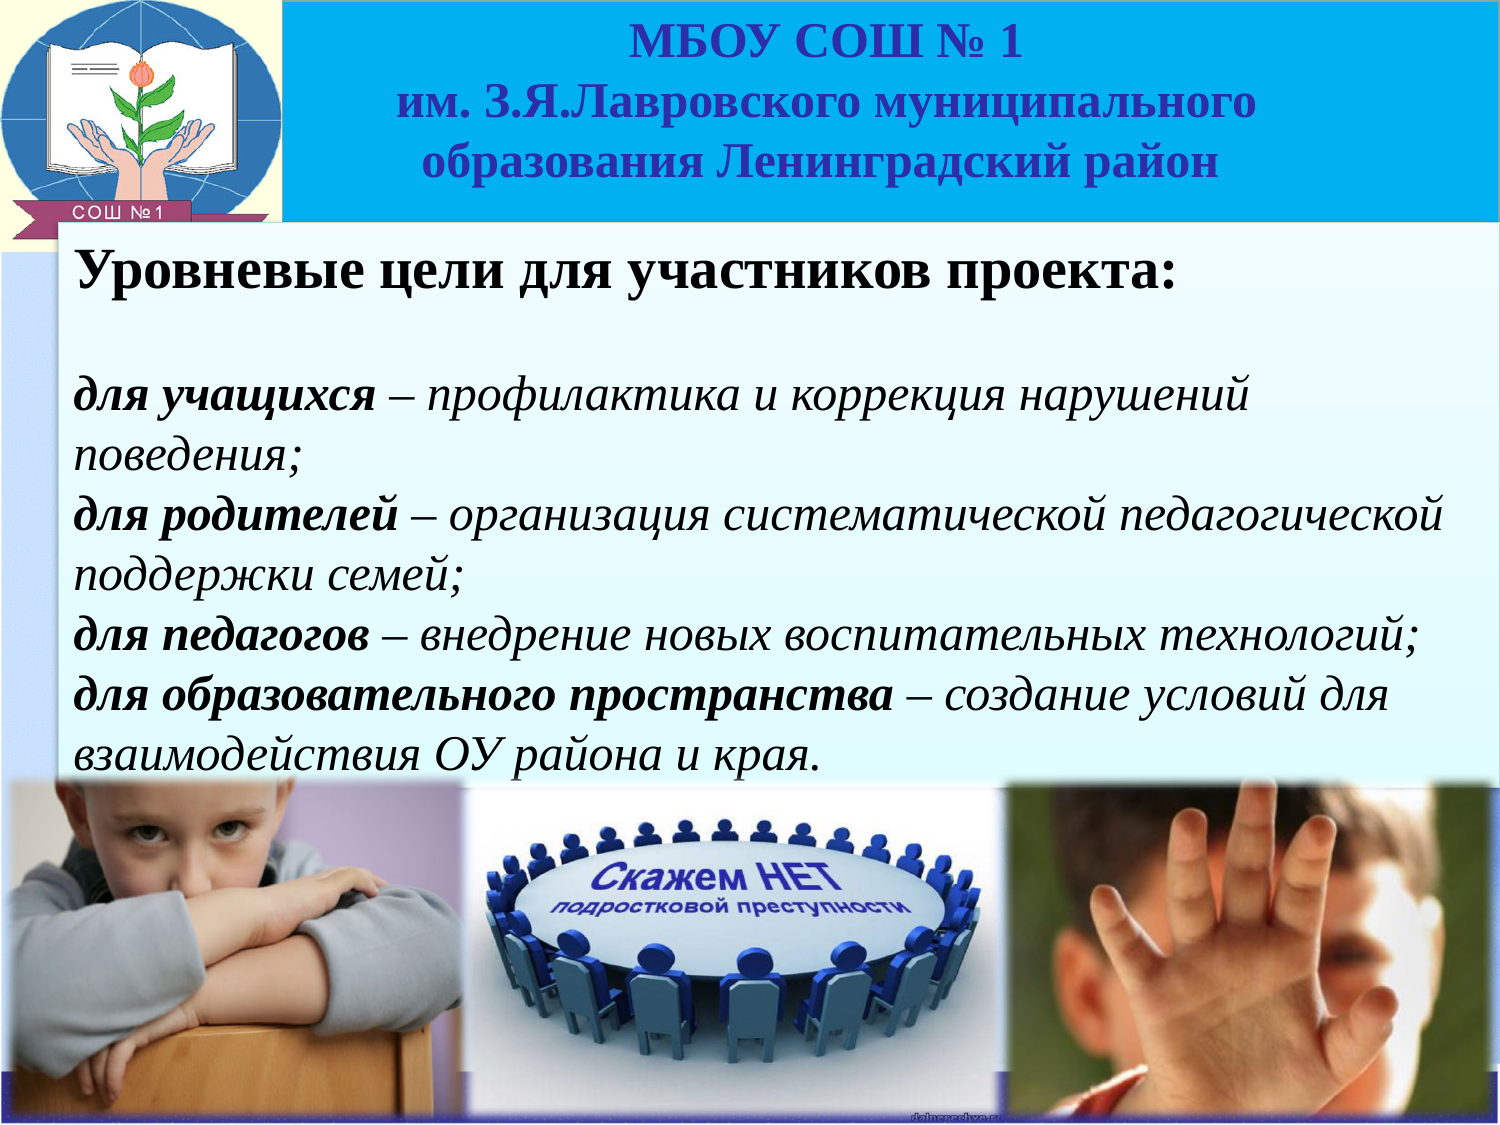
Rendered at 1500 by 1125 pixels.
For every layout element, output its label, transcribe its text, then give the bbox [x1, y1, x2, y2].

text_box Уровневые цели для участников проекта: для учащихся – профилактика и коррекция нарушений поведения; для родителей – организация систематической педагогической поддержки семей; для педагогов – внедрение новых воспитательных технологий; для образовательного пространства – создание условий для взаимодействия ОУ района и края. [58, 222, 1500, 772]
text_box МБОУ СОШ № 1 им. З.Я.Лавровского муниципального образования Ленинградский район [368, 0, 1285, 195]
picture [0, 0, 1500, 1125]
text_box [282, 0, 1500, 221]
